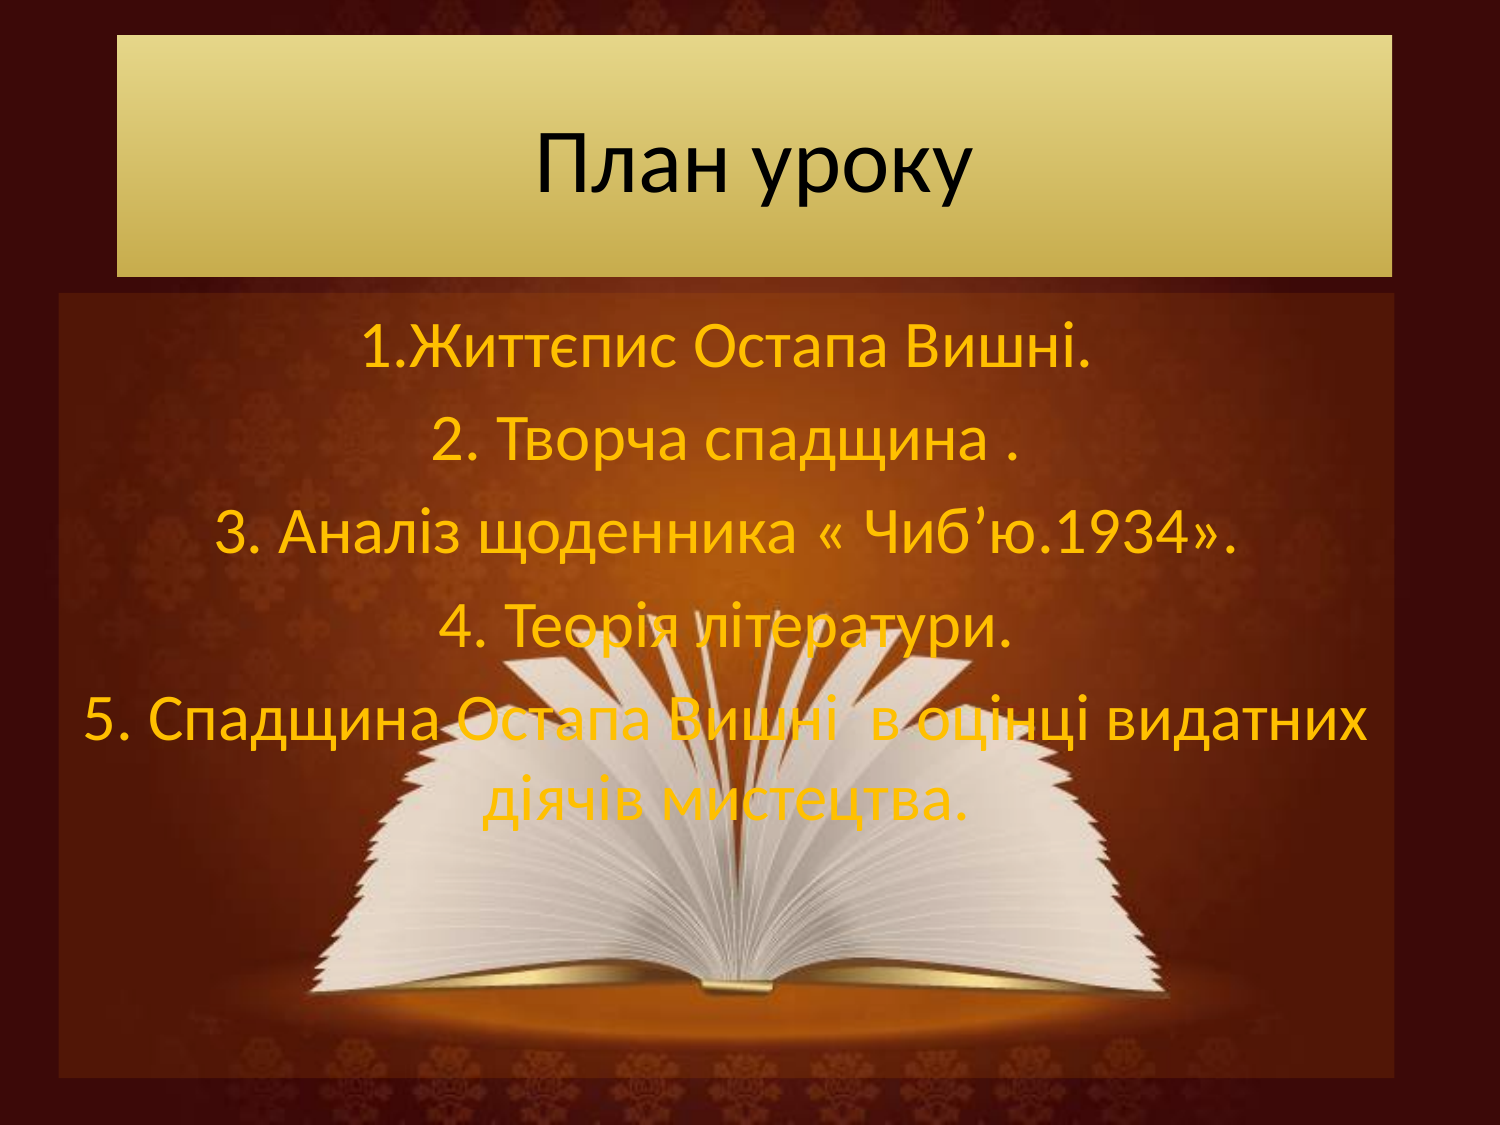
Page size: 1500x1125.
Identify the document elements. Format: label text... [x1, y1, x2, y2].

picture [0, 0, 1500, 1125]
subtitle 1.Життєпис Остапа Вишні. 2. Творча спадщина . 3. Аналіз щоденника « Чиб’ю.1934». 4. Теорія літератури. 5. Спадщина Остапа Вишні в оцінці видатних діячів мистецтва. [58, 292, 1395, 1079]
title План уроку [116, 34, 1393, 277]
